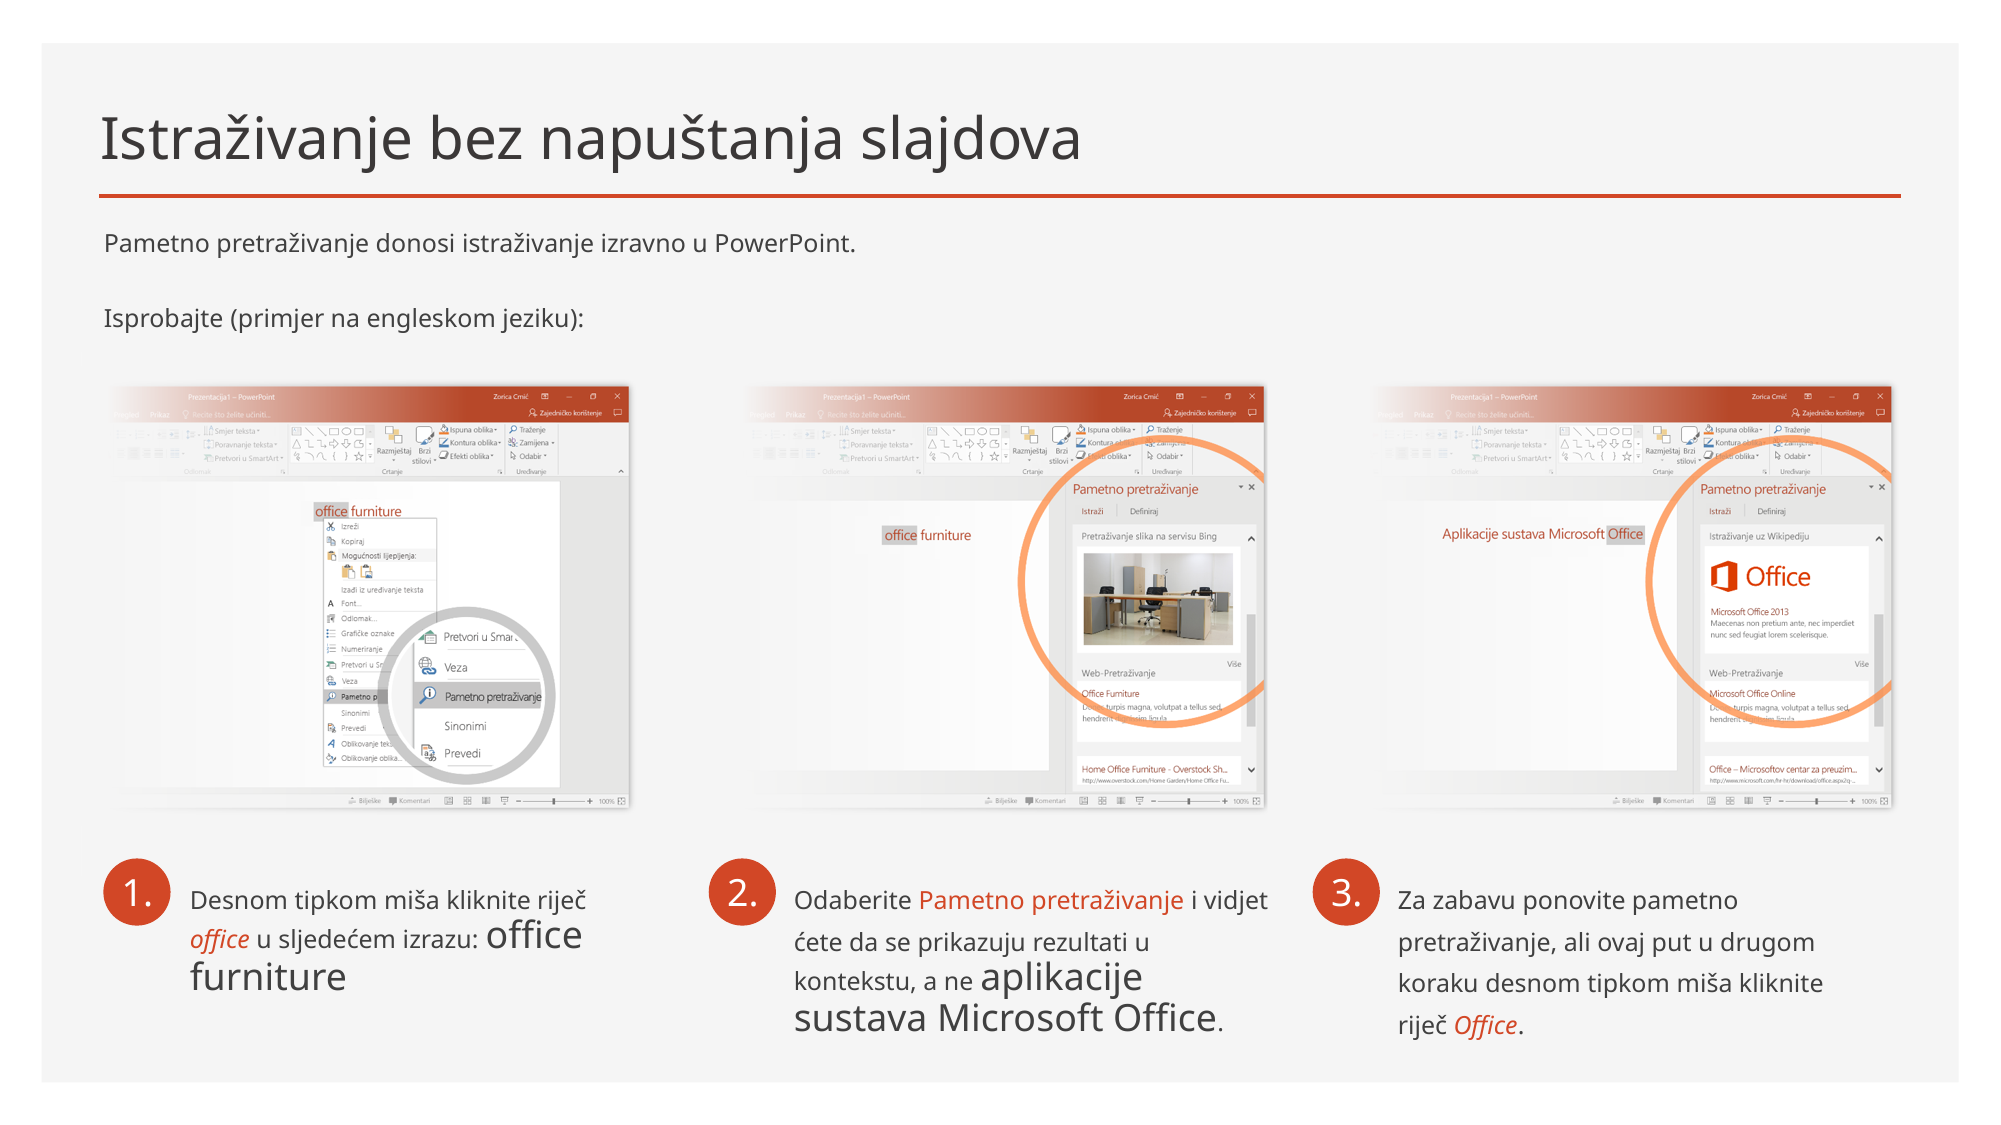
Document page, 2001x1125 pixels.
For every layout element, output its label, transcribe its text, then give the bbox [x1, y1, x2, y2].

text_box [1300, 858, 1393, 926]
text_box Pametno pretraživanje donosi istraživanje izravno u PowerPoint. Isprobajte (primjer na engleskom jeziku): [88, 212, 1089, 352]
text_box Za zabavu ponovite pametno pretraživanje, ali ovaj put u drugom koraku desnom tipkom miša kliknite riječ Office. [1382, 876, 1893, 1086]
text_box Desnom tipkom miša kliknite riječ office u sljedećem izrazu: office furniture [174, 876, 654, 1079]
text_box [91, 858, 184, 926]
picture [81, 352, 1907, 876]
text_box Odaberite Pametno pretraživanje i vidjet ćete da se prikazuju rezultati u kontekstu, a ne aplikacije sustava Microsoft Office. [778, 876, 1289, 1083]
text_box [696, 858, 789, 926]
title Istraživanje bez napuštanja slajdova [85, 73, 1214, 179]
